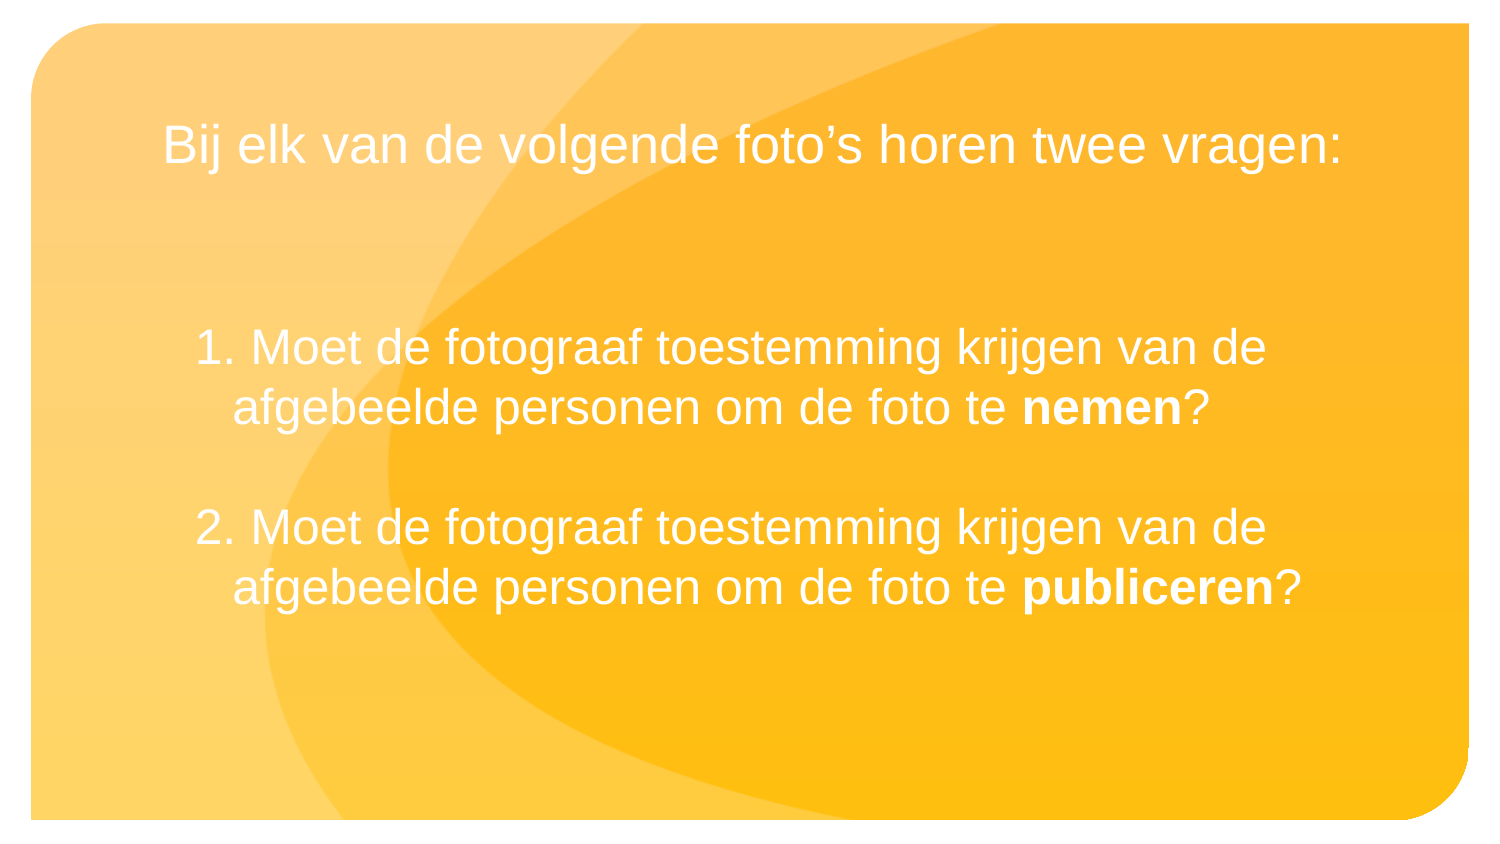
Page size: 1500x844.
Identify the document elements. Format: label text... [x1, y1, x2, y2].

picture [25, 23, 1474, 821]
text_box Bij elk van de volgende foto’s horen twee vragen: 1. Moet de fotograaf toestemming krijgen van de afgebeelde personen om de foto te nemen? 2. Moet de fotograaf toestemming krijgen van de afgebeelde personen om de foto te publiceren? [142, 94, 1366, 755]
